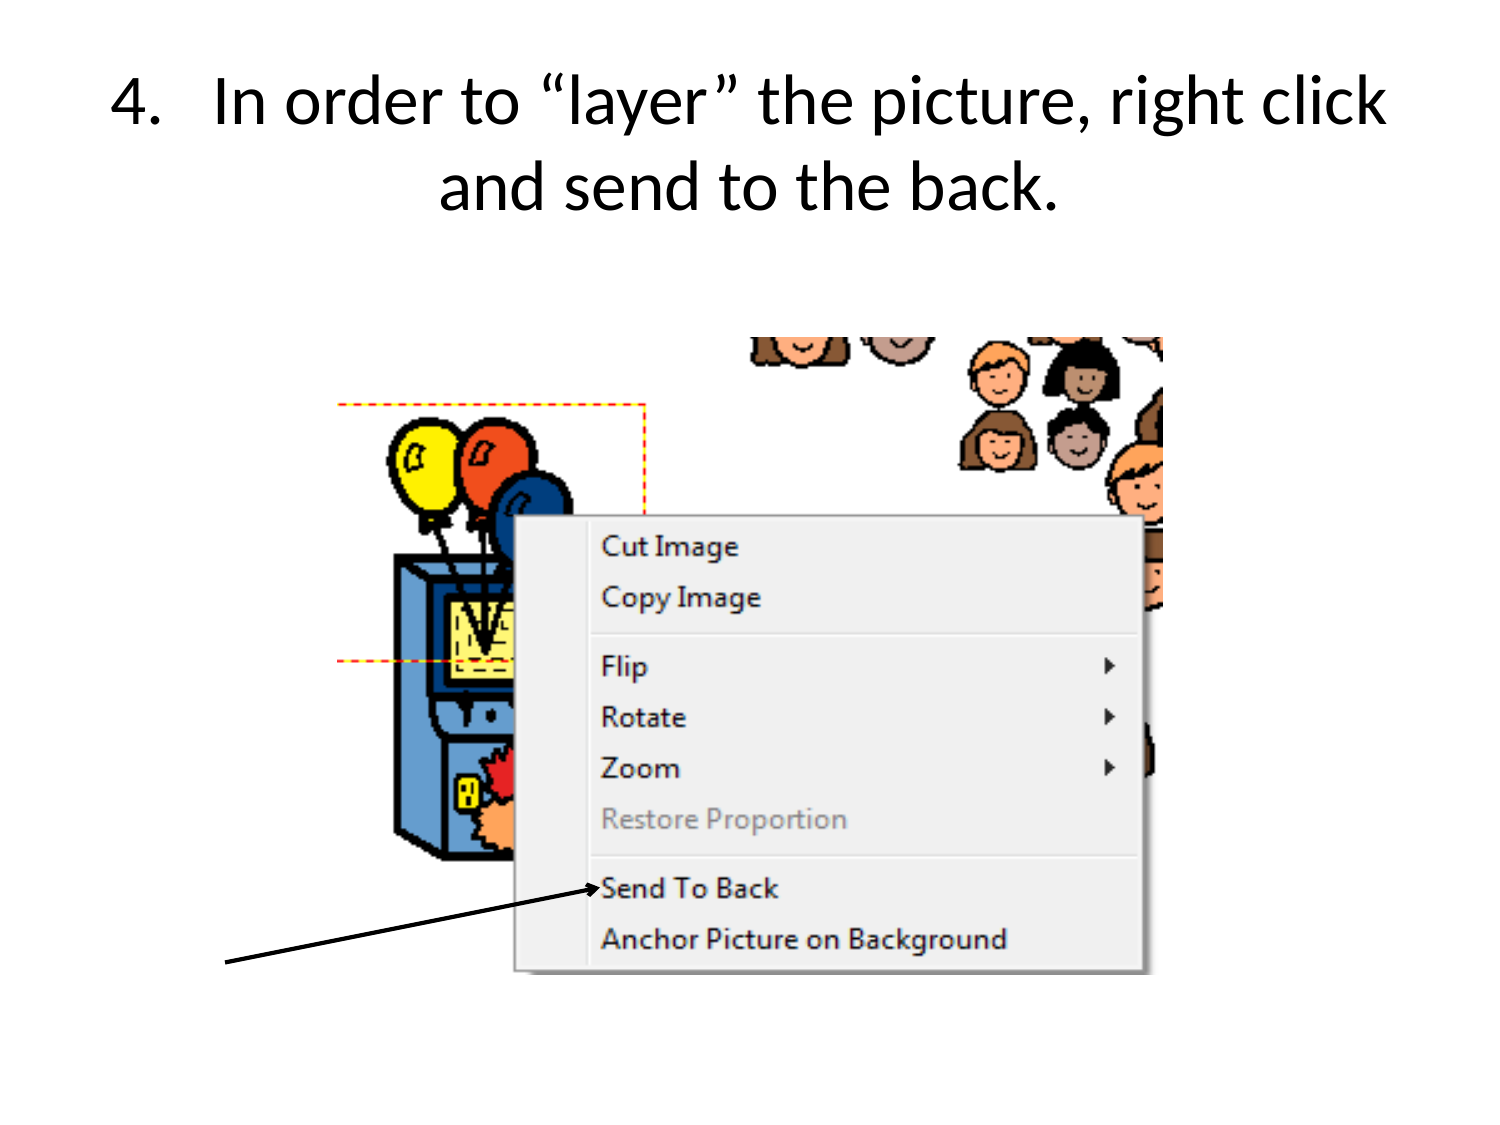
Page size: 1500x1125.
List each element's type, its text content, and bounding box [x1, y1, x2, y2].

title 4. In order to “layer” the picture, right click and send to the back. [75, 45, 1425, 233]
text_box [224, 887, 601, 963]
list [337, 337, 1163, 976]
